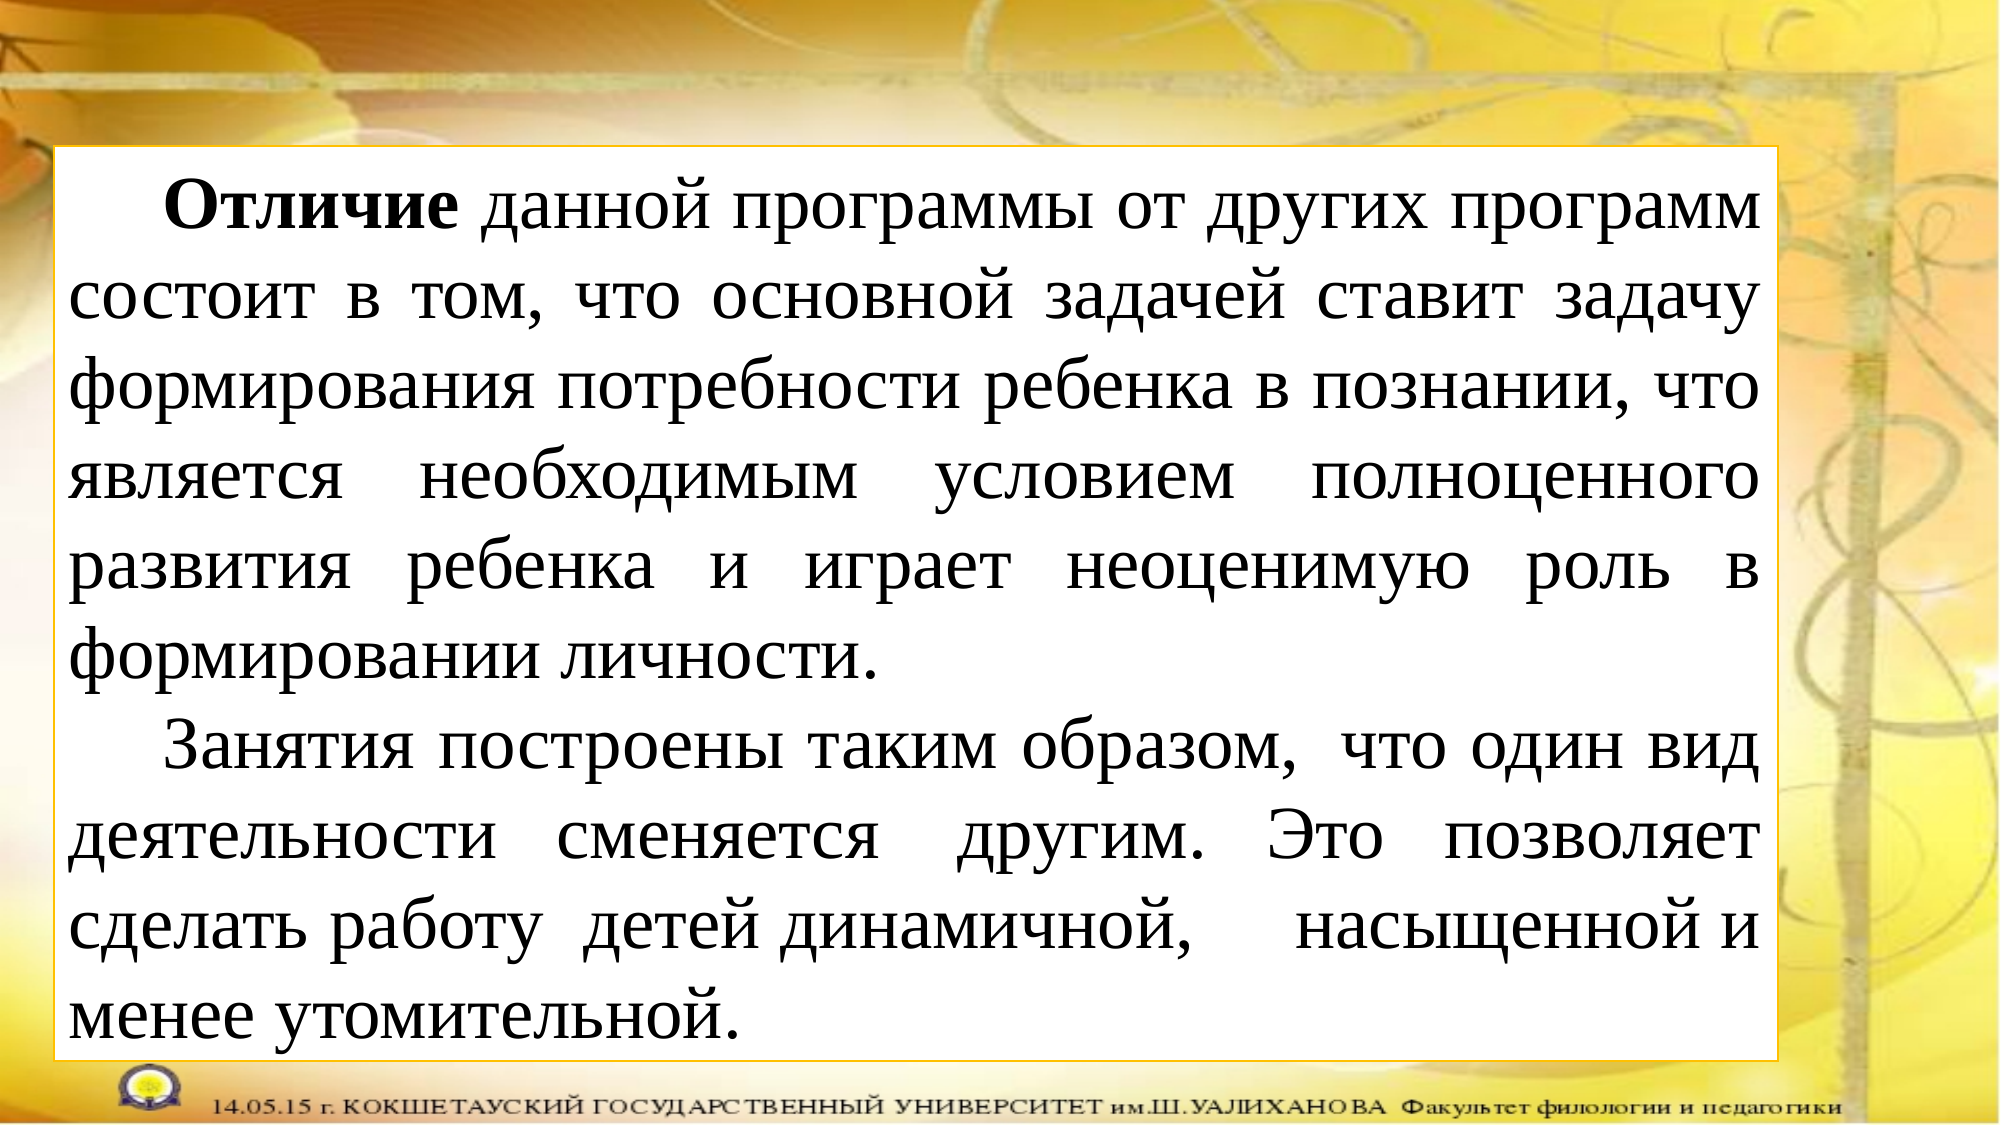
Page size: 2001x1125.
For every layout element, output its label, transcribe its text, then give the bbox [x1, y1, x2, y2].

picture [0, 0, 2001, 1125]
text_box Отличие данной программы от других программ состоит в том, что основной задачей ставит задачу формирования потребности ребенка в познании, что является необходимым условием полноценного развития ребенка и играет неоценимую роль в формировании личности. Занятия построены таким образом, что один вид деятельности сменяется другим. Это позволяет сделать работу детей динамичной, насыщенной и менее утомительной. [53, 145, 1779, 1062]
